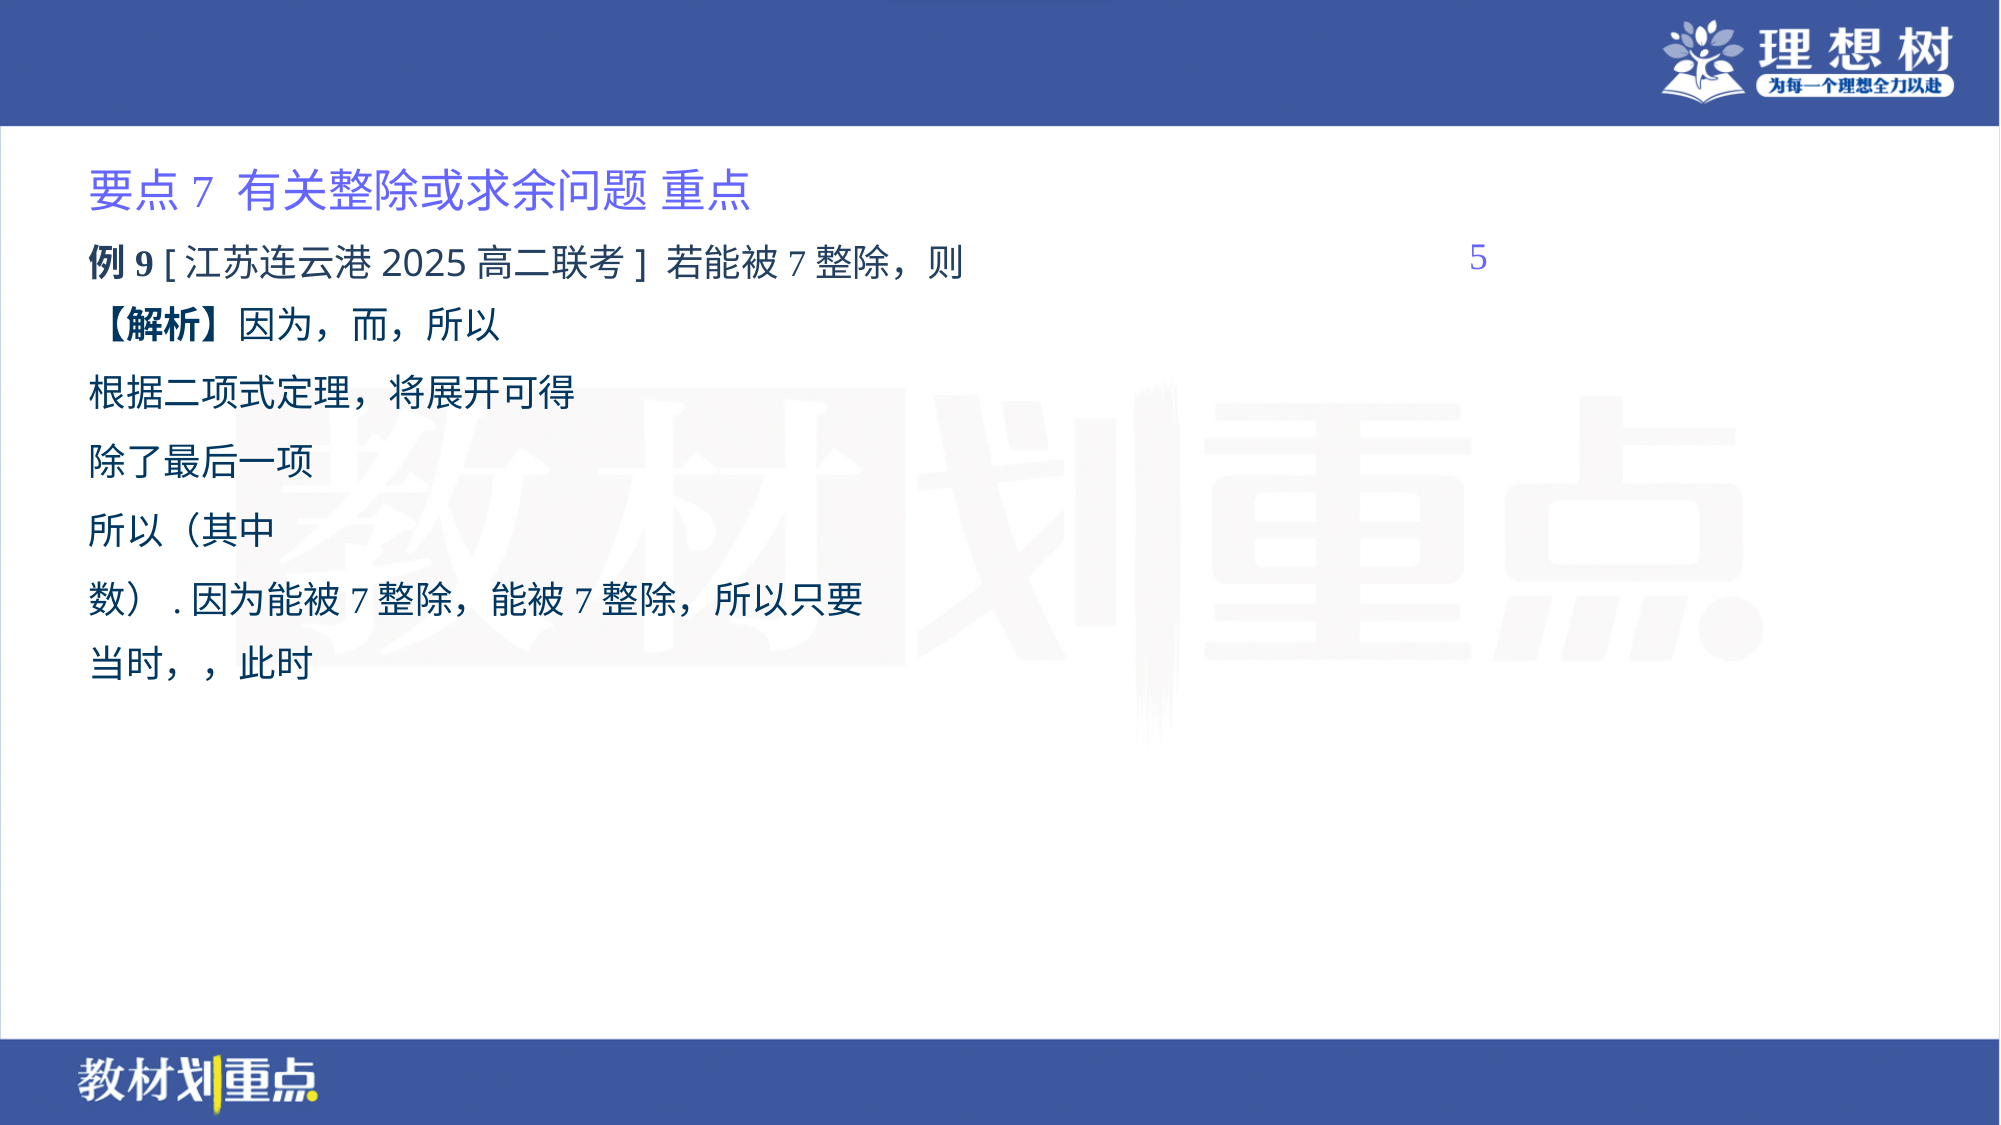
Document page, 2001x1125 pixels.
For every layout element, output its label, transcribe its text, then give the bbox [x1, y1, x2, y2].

text_box 要点7 有关整除或求余问题 重点 [88, 135, 1911, 276]
text_box 5 [1455, 210, 1502, 270]
picture [0, 0, 2000, 1125]
